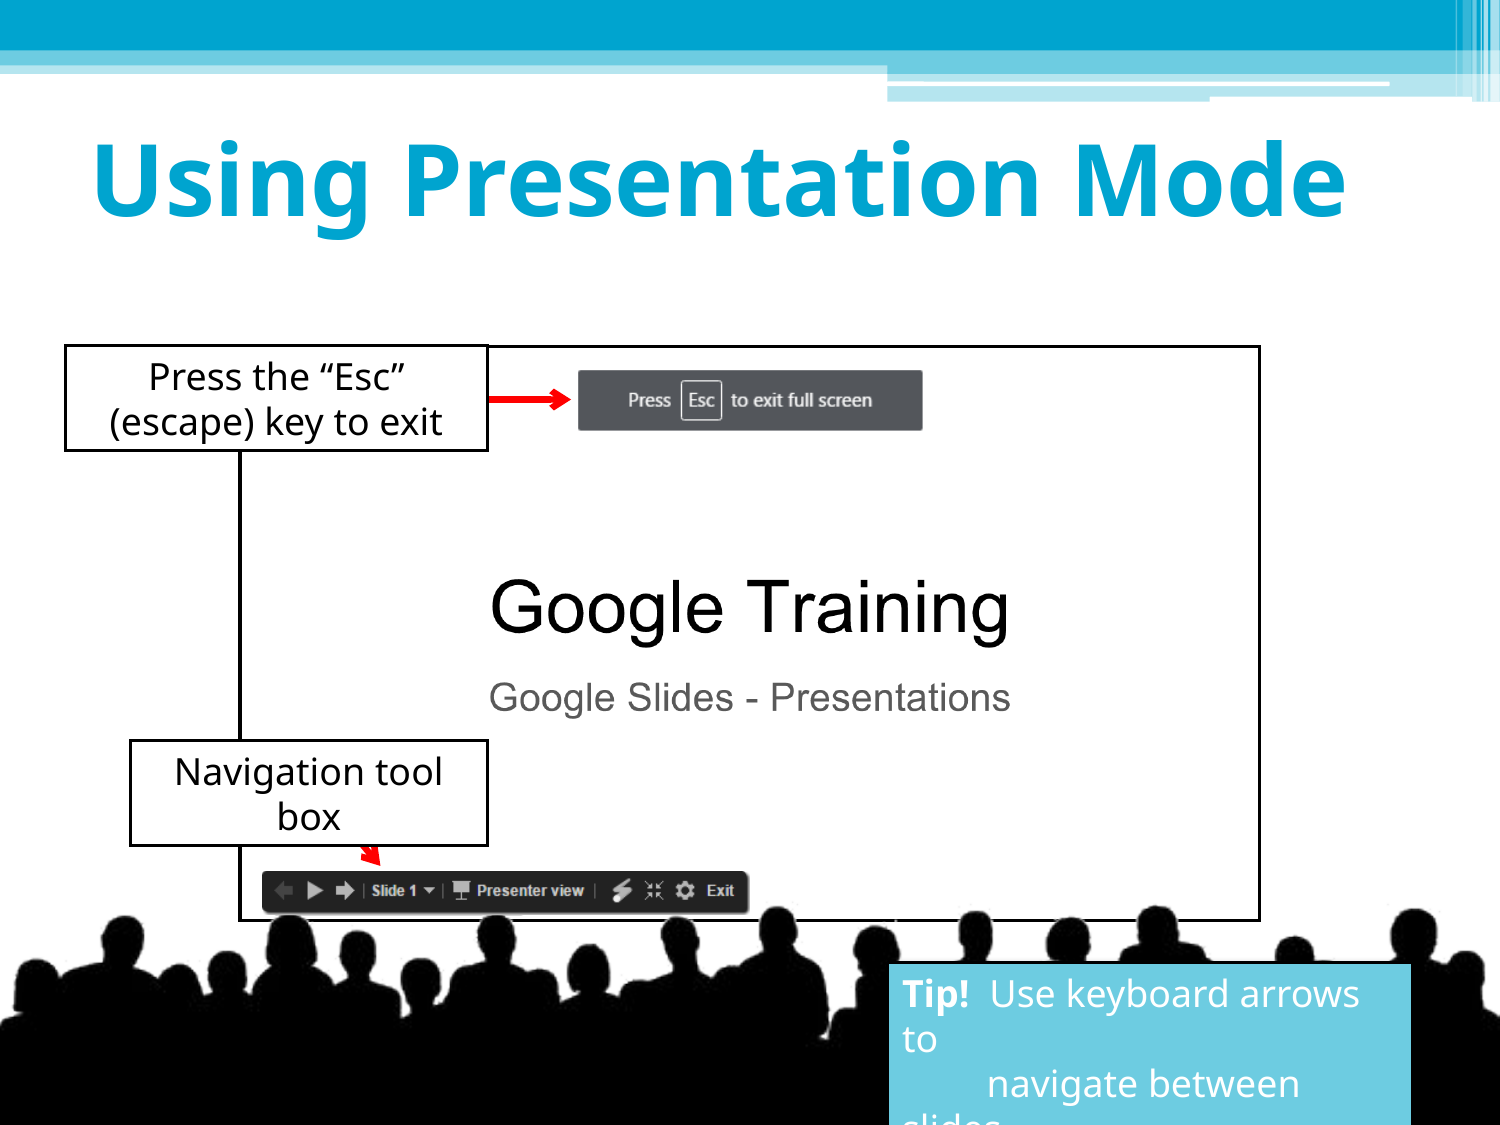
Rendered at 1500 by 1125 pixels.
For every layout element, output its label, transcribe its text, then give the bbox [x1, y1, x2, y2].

picture [0, 348, 1500, 1125]
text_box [305, 778, 381, 866]
text_box Navigation tool box [130, 740, 241, 749]
title Using Presentation Mode [75, 90, 1388, 263]
text_box Press the “Esc” (escape) key to exit [65, 345, 488, 451]
